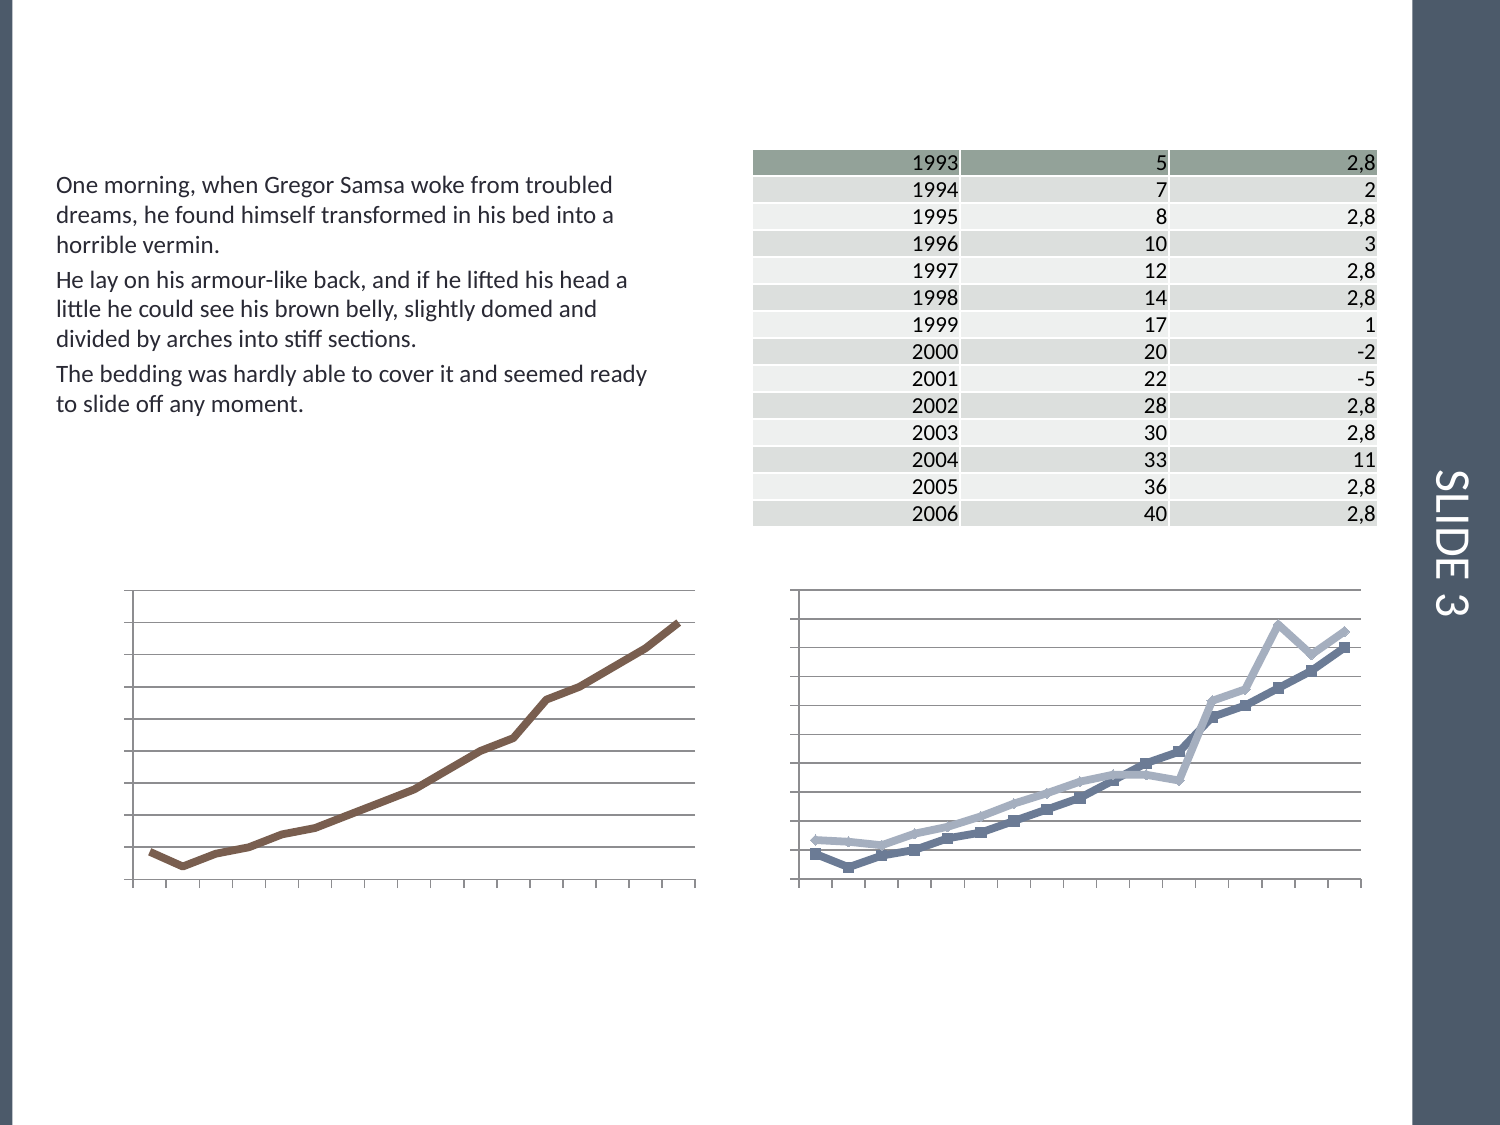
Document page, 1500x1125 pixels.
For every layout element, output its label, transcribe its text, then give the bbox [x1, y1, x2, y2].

chart [80, 570, 708, 955]
table_cell 2,8 [1170, 393, 1377, 418]
table_cell 11 [1170, 447, 1377, 472]
table_cell 7 [961, 177, 1168, 202]
table_cell 2,8 [1170, 501, 1377, 526]
table_cell -5 [1170, 366, 1377, 391]
list One morning, when Gregor Samsa woke from troubled dreams, he found himself transformed in his bed into a horrible vermin. He lay on his armour-like back, and if he lifted his head a little he could see his brown belly, slightly domed and divided by arches into stiff sections. The bedding was hardly able to cover it and seemed ready to slide off any moment. [41, 160, 669, 950]
table_cell 1998 [753, 285, 959, 310]
table_cell 2,8 [1170, 258, 1377, 283]
table_cell 2002 [753, 393, 959, 418]
table_cell 1995 [753, 204, 959, 229]
table_cell 33 [961, 447, 1168, 472]
title Slide 3 [1412, 62, 1500, 1025]
table_cell 10 [961, 231, 1168, 256]
table_cell 12 [961, 258, 1168, 283]
table_cell 36 [961, 474, 1168, 499]
table_cell 3 [1170, 231, 1377, 256]
table_cell 2005 [753, 474, 959, 499]
table_cell 14 [961, 285, 1168, 310]
table_cell 40 [961, 501, 1168, 526]
table_header 5 [961, 150, 1168, 175]
table_cell 2,8 [1170, 204, 1377, 229]
table_cell 2,8 [1170, 420, 1377, 445]
table_cell 2,8 [1170, 285, 1377, 310]
chart [746, 570, 1374, 954]
table_cell 8 [961, 204, 1168, 229]
table_cell 1994 [753, 177, 959, 202]
table_cell 2 [1170, 177, 1377, 202]
table_header 1993 [753, 150, 959, 175]
table_cell 2003 [753, 420, 959, 445]
table_cell 28 [961, 393, 1168, 418]
table_cell 1 [1170, 312, 1377, 337]
table_cell -2 [1170, 339, 1377, 364]
table_cell 1999 [753, 312, 959, 337]
table_cell 30 [961, 420, 1168, 445]
table_cell 2006 [753, 501, 959, 526]
table_cell 2004 [753, 447, 959, 472]
table_cell 2000 [753, 339, 959, 364]
table_cell 22 [961, 366, 1168, 391]
table_cell 1996 [753, 231, 959, 256]
table_cell 1997 [753, 258, 959, 283]
table_cell 2001 [753, 366, 959, 391]
table_cell 17 [961, 312, 1168, 337]
table_header 2,8 [1170, 150, 1377, 175]
table_cell 20 [961, 339, 1168, 364]
table_cell 2,8 [1170, 474, 1377, 499]
